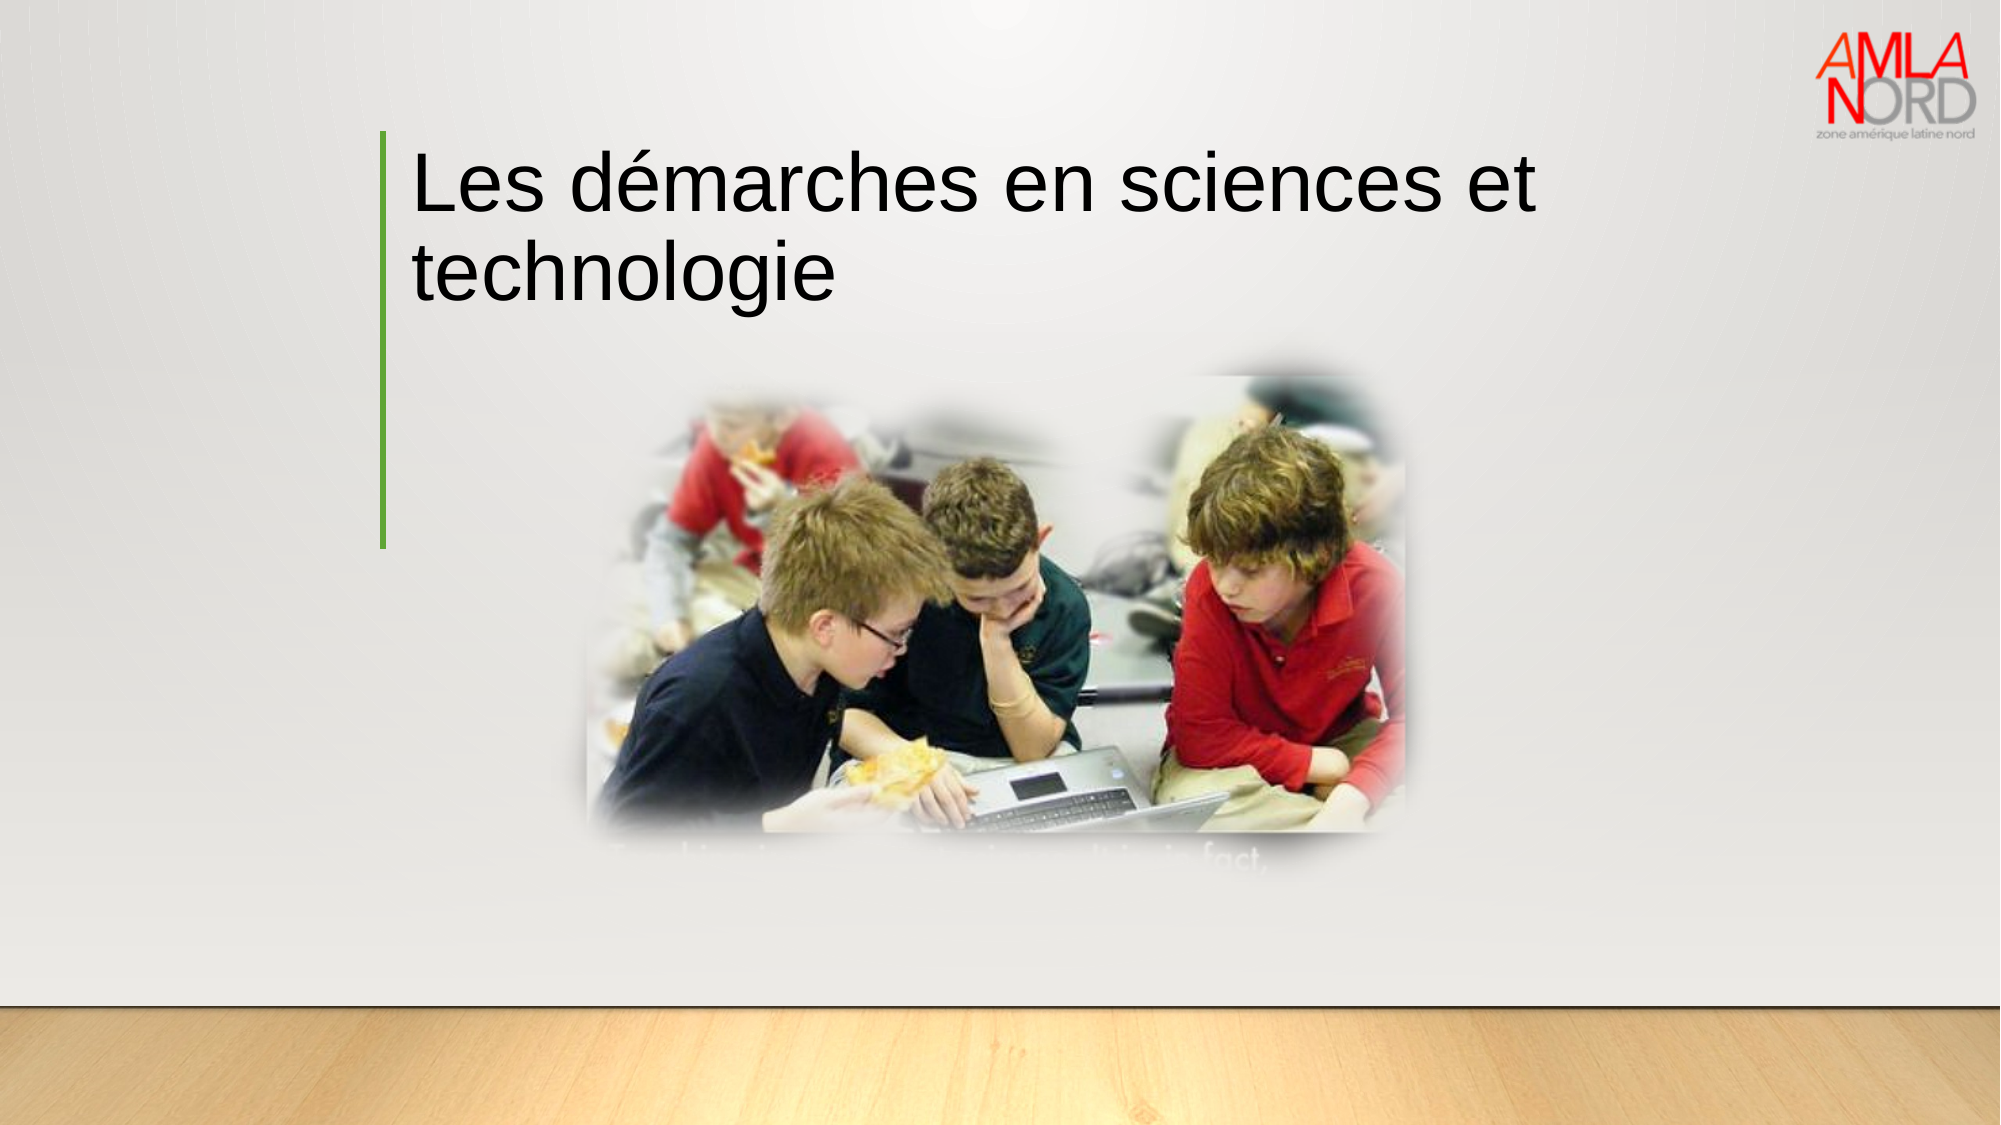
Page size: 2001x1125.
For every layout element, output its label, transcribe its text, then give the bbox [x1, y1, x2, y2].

picture [551, 327, 1449, 888]
picture [0, 1006, 2000, 1125]
title Les démarches en sciences et technologie [396, 131, 1814, 358]
picture [1813, 0, 1979, 167]
